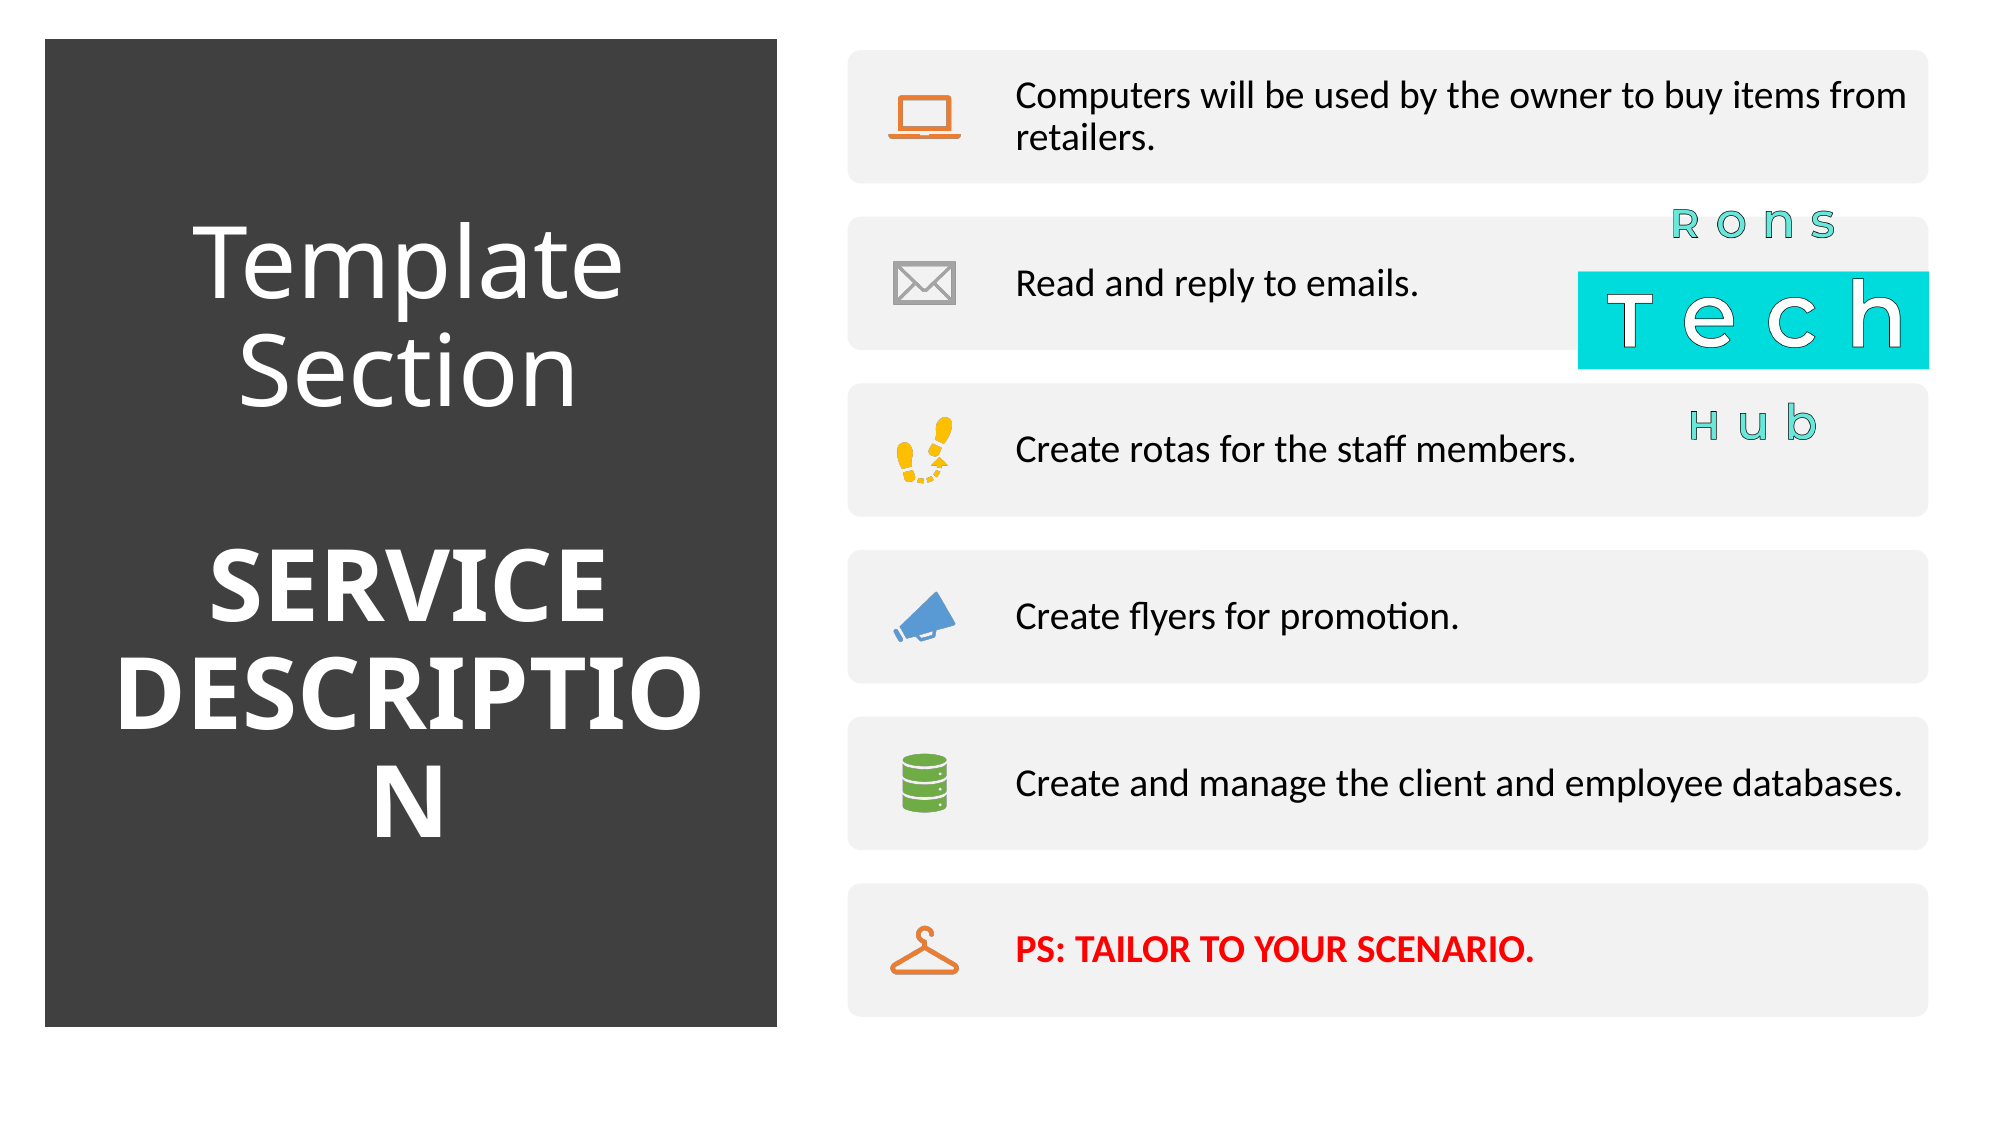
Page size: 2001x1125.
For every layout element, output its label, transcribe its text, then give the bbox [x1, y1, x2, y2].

title Template Section SERVICE DESCRIPTION [97, 104, 722, 967]
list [847, 49, 1929, 1018]
picture [1578, 141, 1929, 499]
text_box [54, 49, 768, 1018]
